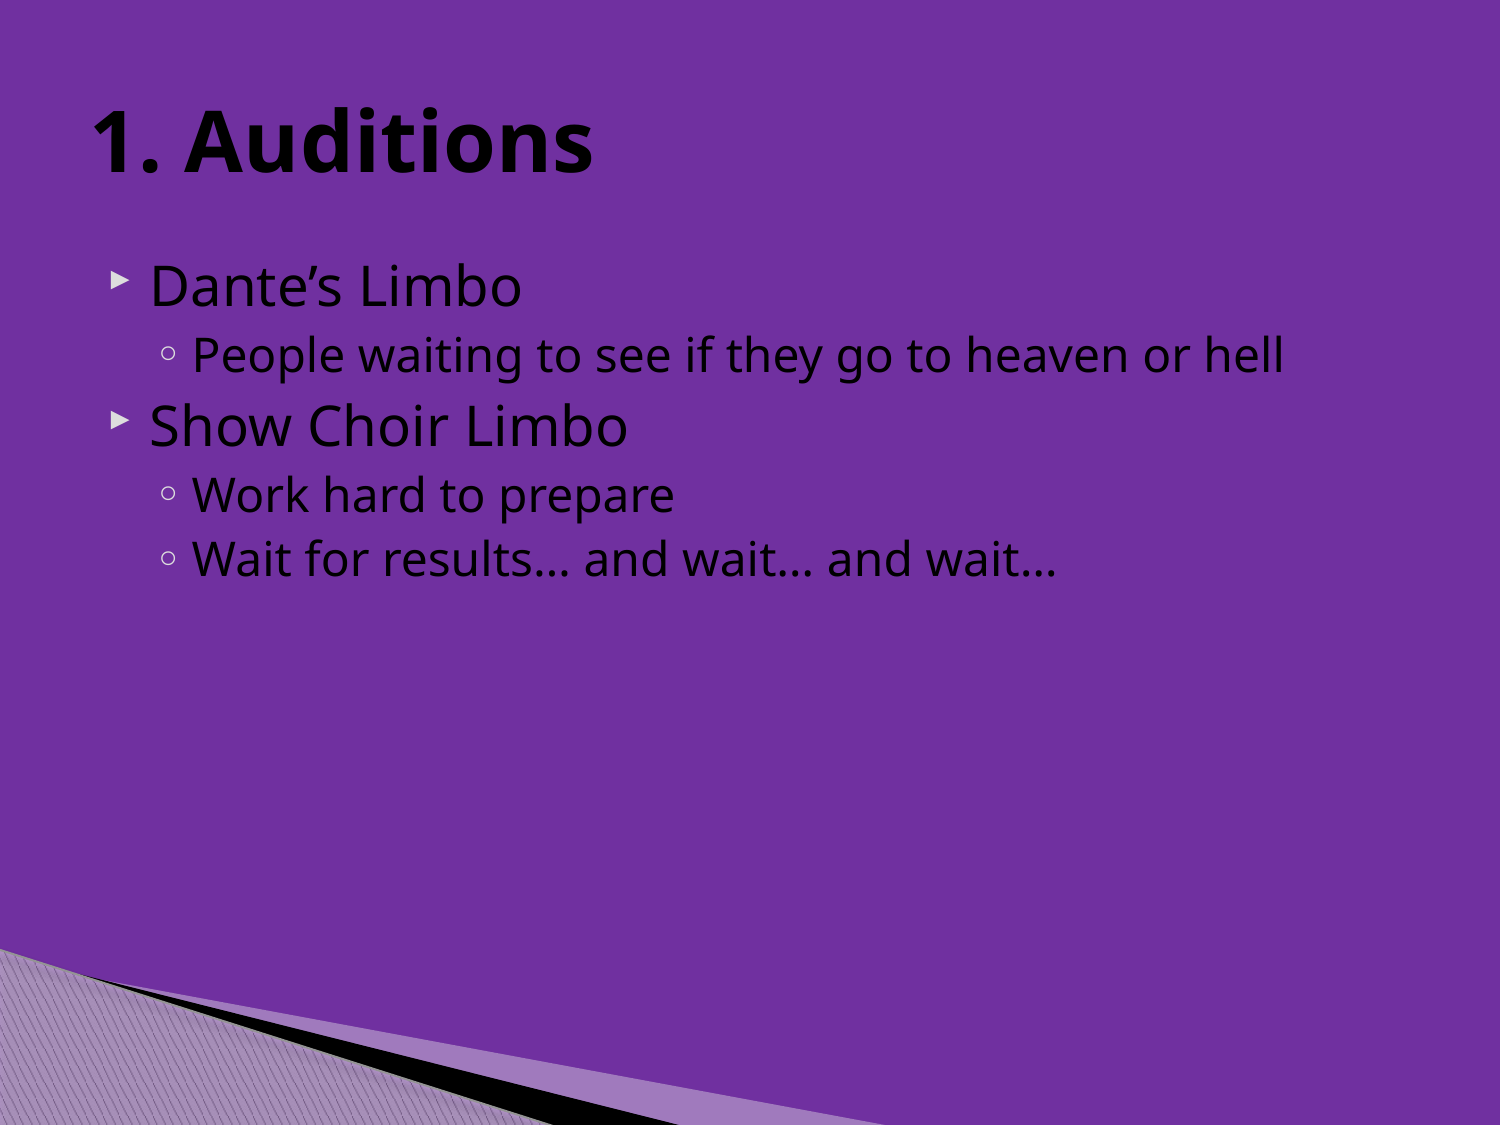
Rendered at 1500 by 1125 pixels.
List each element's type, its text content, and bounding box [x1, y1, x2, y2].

list Dante’s Limbo People waiting to see if they go to heaven or hell Show Choir Limbo Work hard to prepare Wait for results… and wait… and wait… [75, 243, 1425, 986]
title 1. Auditions [75, 45, 1425, 233]
